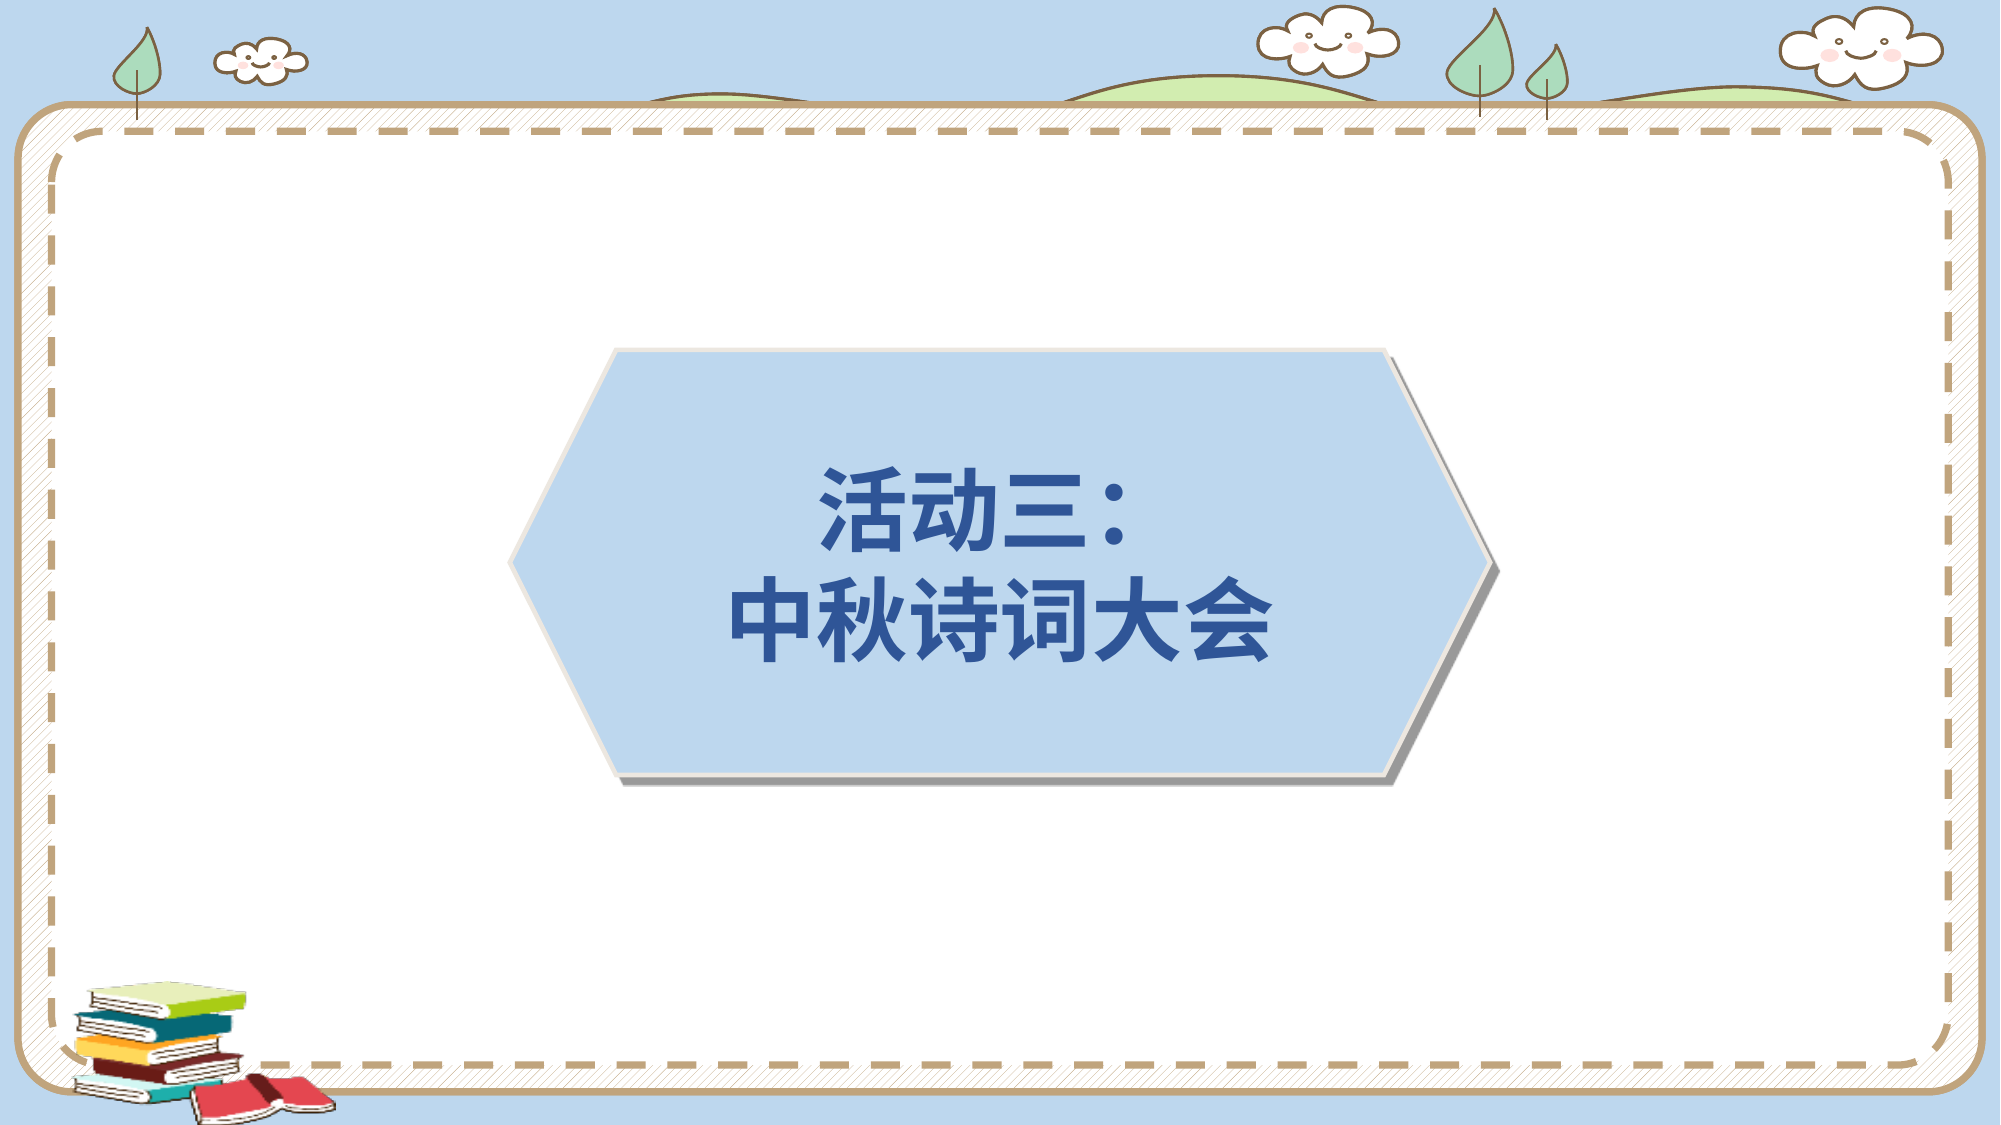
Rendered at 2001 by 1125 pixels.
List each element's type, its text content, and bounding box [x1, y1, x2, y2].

picture [71, 981, 336, 1125]
text_box 活动三： 中秋诗词大会 [508, 348, 1492, 777]
